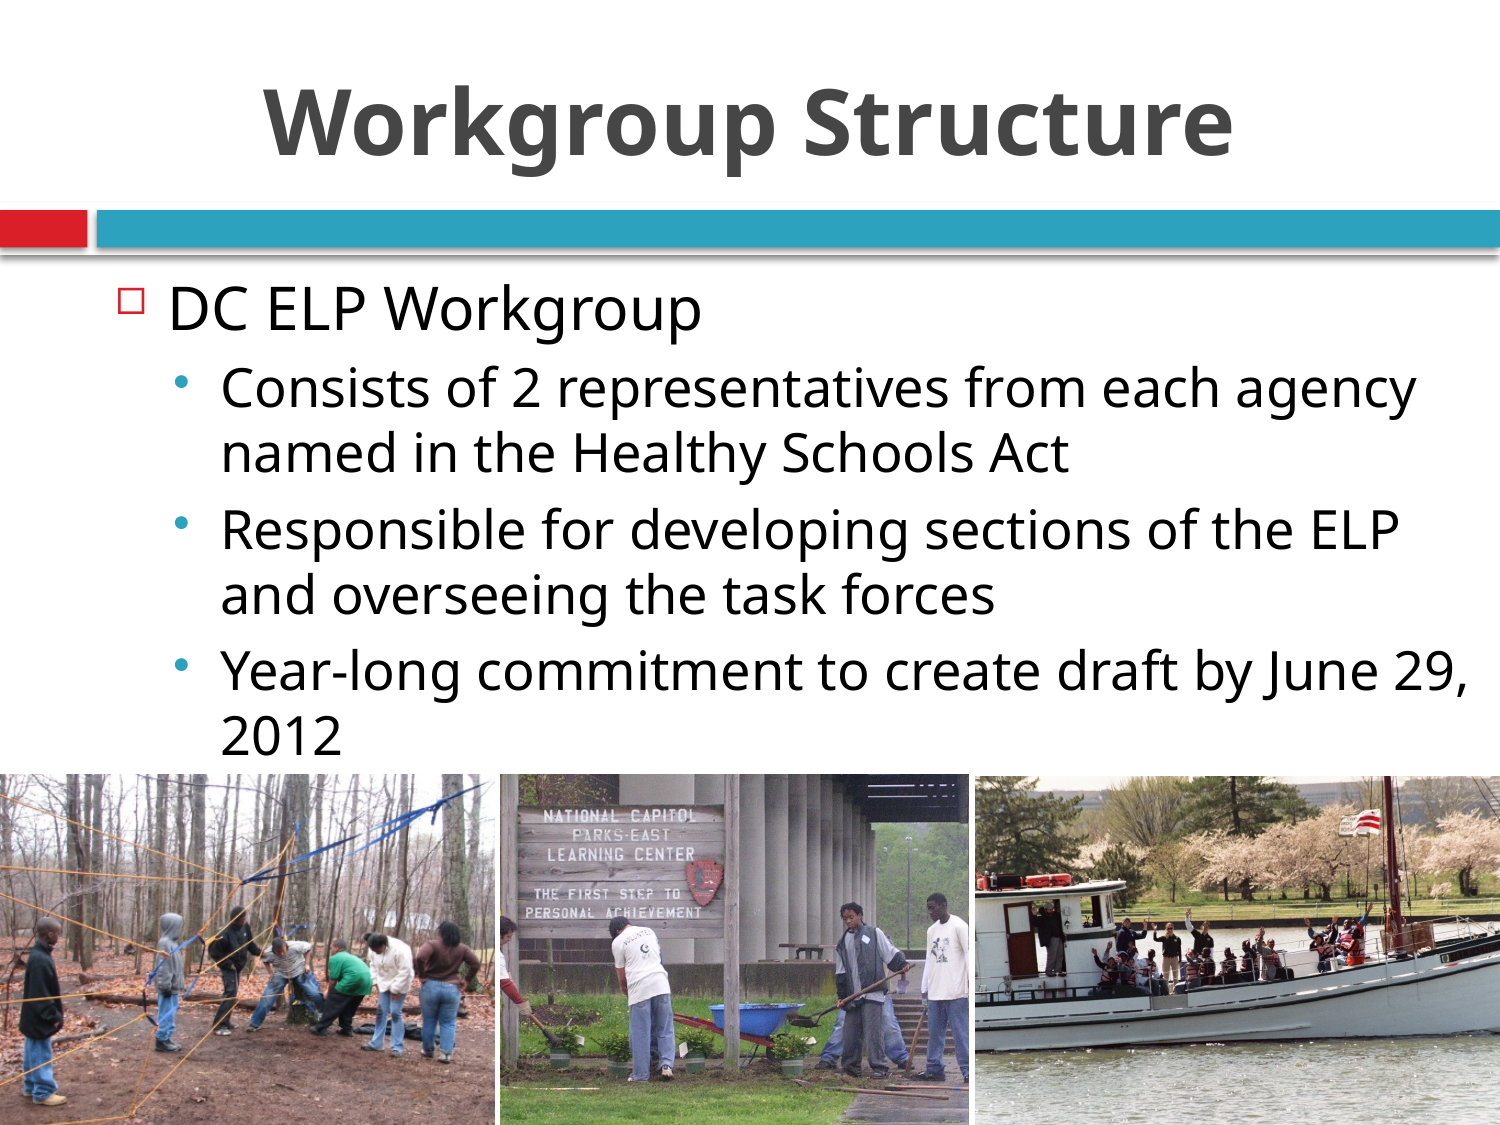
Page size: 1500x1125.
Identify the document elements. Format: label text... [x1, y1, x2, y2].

title Workgroup Structure [0, 37, 1500, 200]
picture [974, 776, 1500, 1125]
list DC ELP Workgroup Consists of 2 representatives from each agency named in the Healthy Schools Act Responsible for developing sections of the ELP and overseeing the task forces Year-long commitment to create draft by June 29, 2012 [100, 262, 1500, 776]
picture [499, 774, 970, 1125]
picture [0, 774, 496, 1125]
